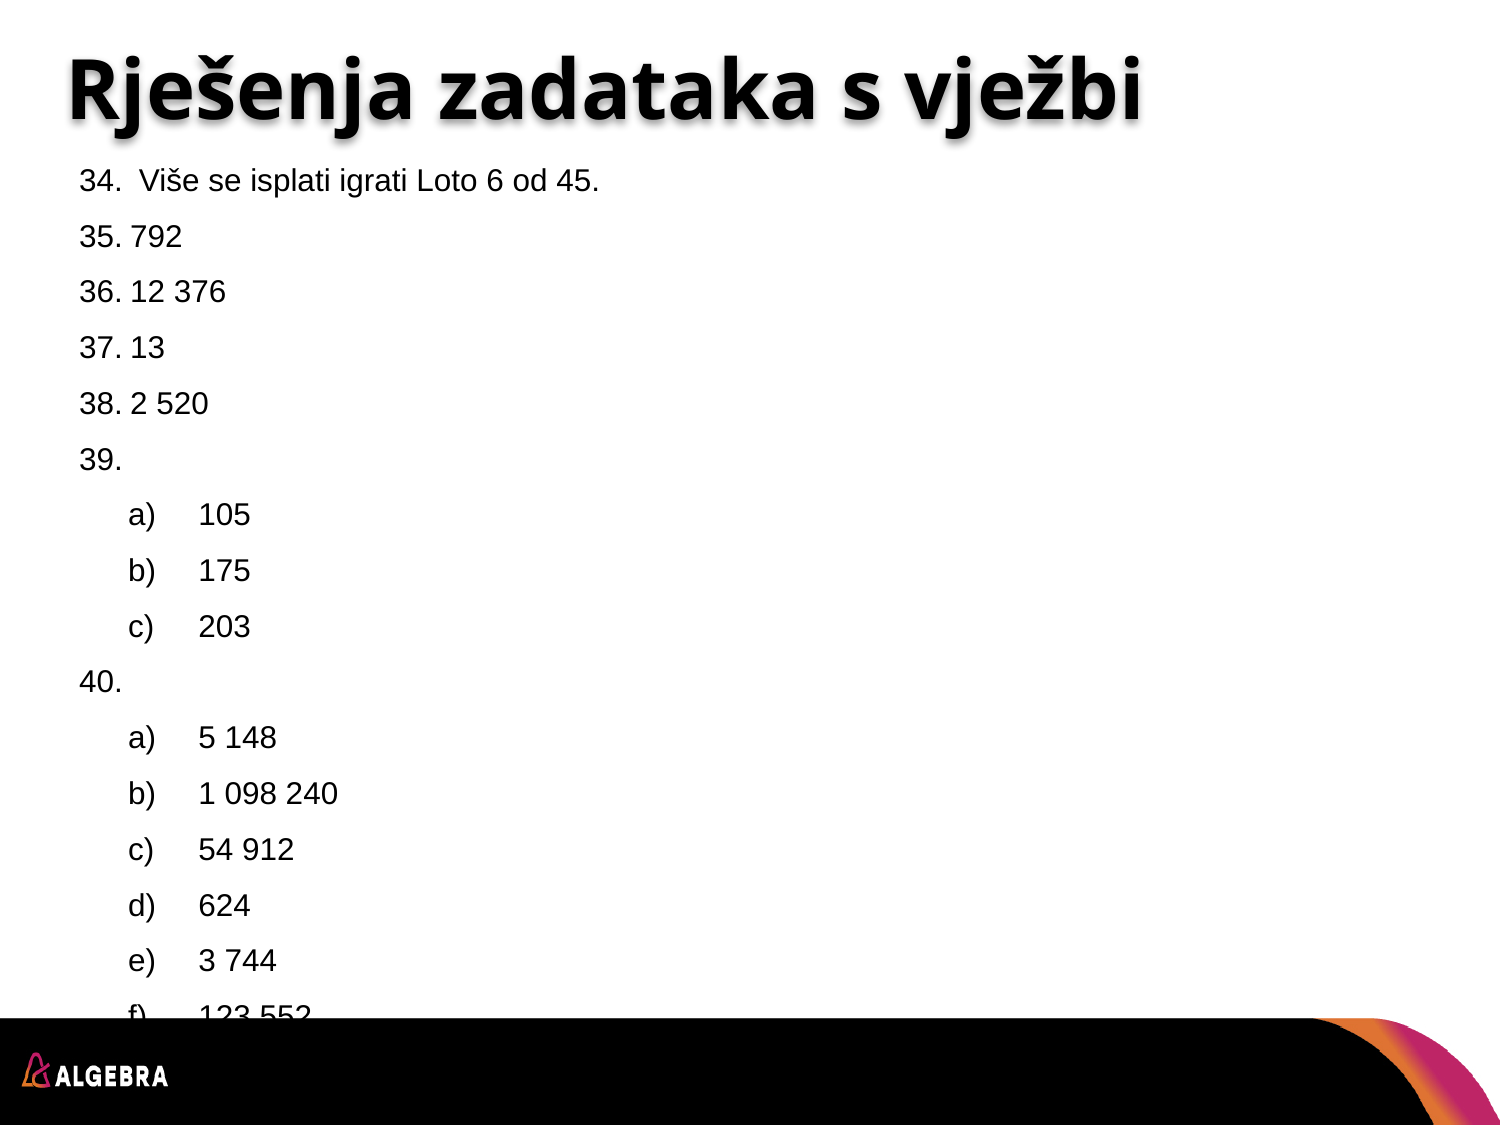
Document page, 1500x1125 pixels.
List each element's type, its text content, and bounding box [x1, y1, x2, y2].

list Više se isplati igrati Loto 6 od 45. 792 12 376 13 2 520 105 175 203 5 148 1 098 240 54 912 624 3 744 123 552 [64, 156, 1432, 1042]
picture [0, 0, 1500, 1125]
title Rješenja zadataka s vježbi [65, 25, 1432, 145]
